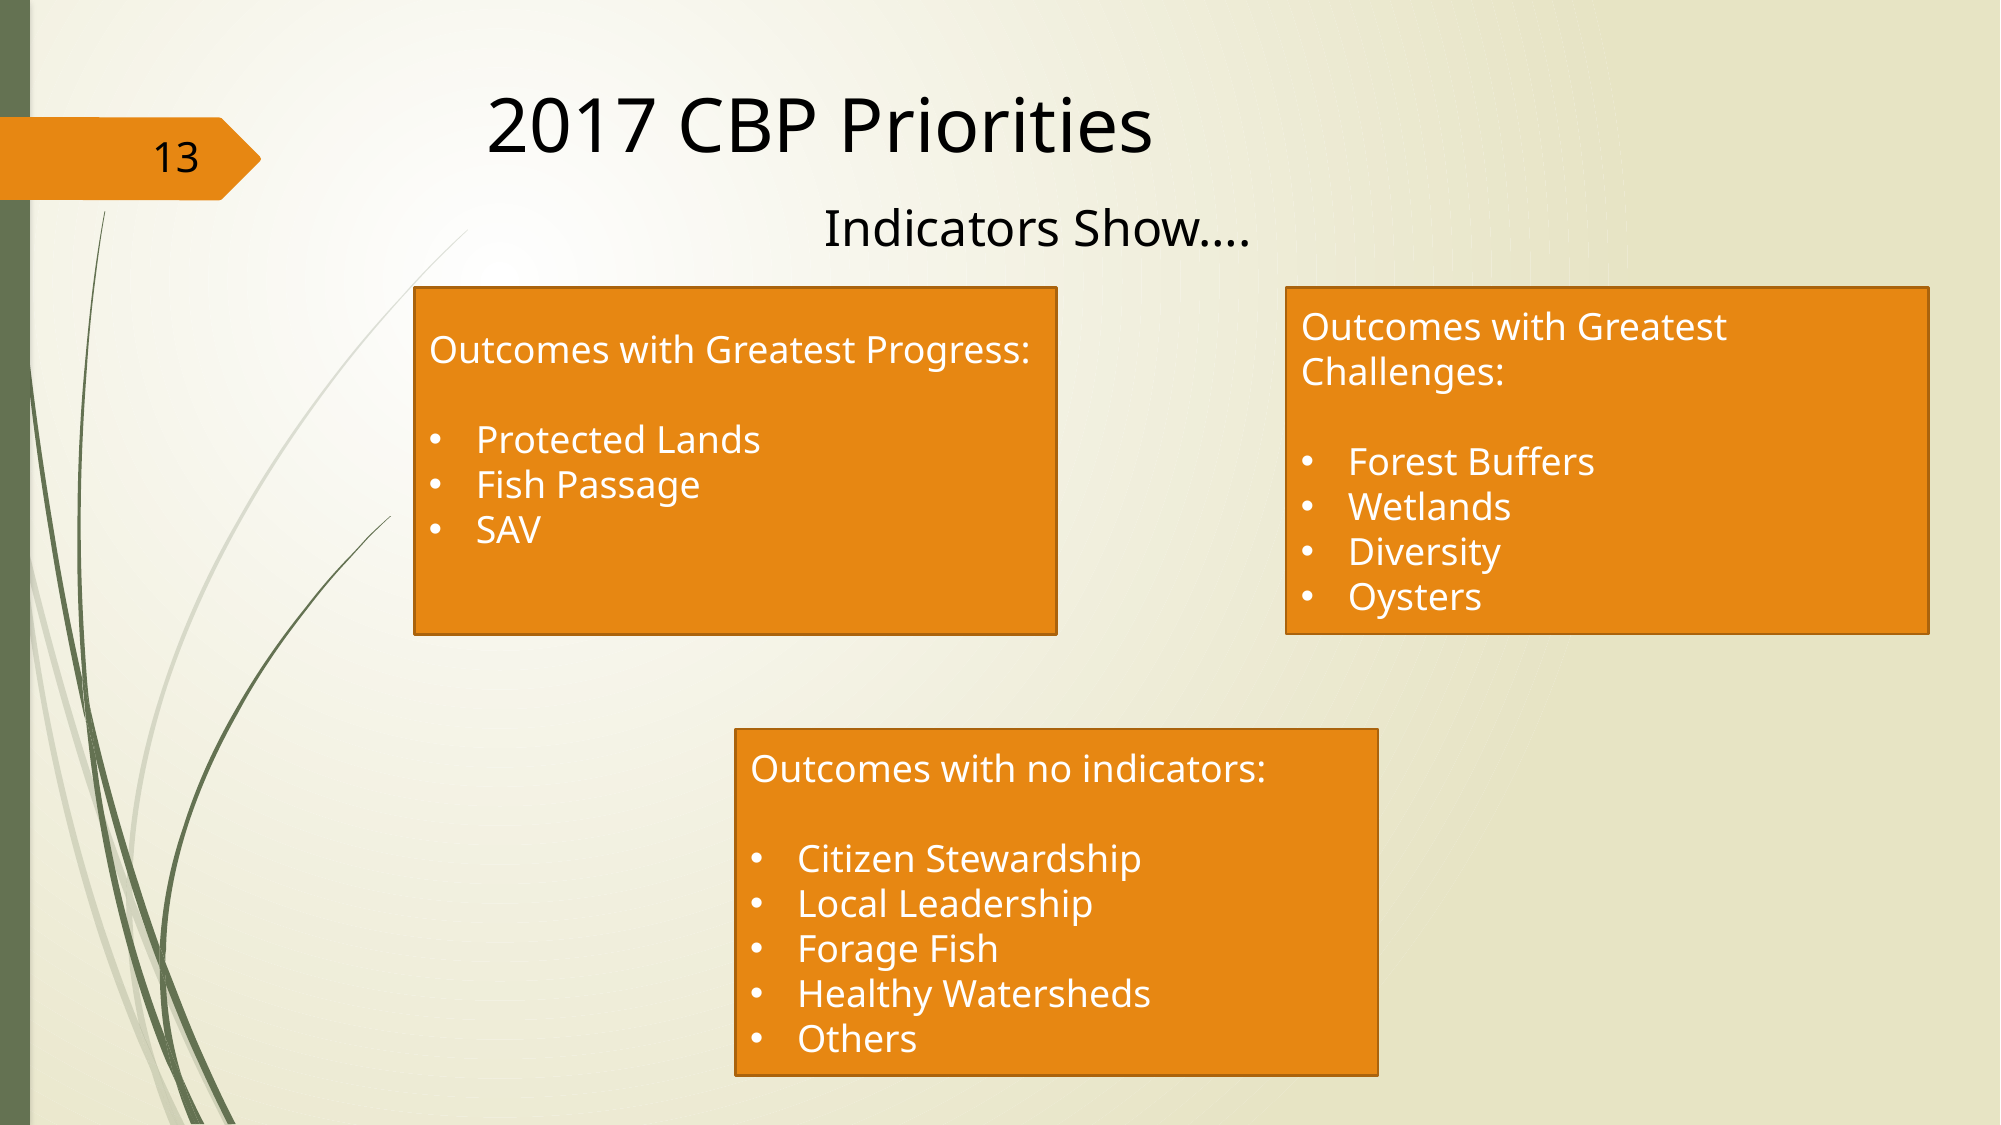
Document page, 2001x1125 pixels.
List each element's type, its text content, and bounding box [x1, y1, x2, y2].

text_box Outcomes with Greatest Challenges: Forest Buffers Wetlands Diversity Oysters [1285, 286, 1930, 635]
slide_number 13 [87, 129, 216, 190]
text_box Indicators Show…. [809, 189, 1379, 264]
text_box 2017 CBP Priorities [471, 70, 1798, 175]
text_box Outcomes with Greatest Progress: Protected Lands Fish Passage SAV [413, 286, 1058, 636]
text_box Outcomes with no indicators: Citizen Stewardship Local Leadership Forage Fish Healthy Watersheds Others [734, 728, 1379, 1077]
